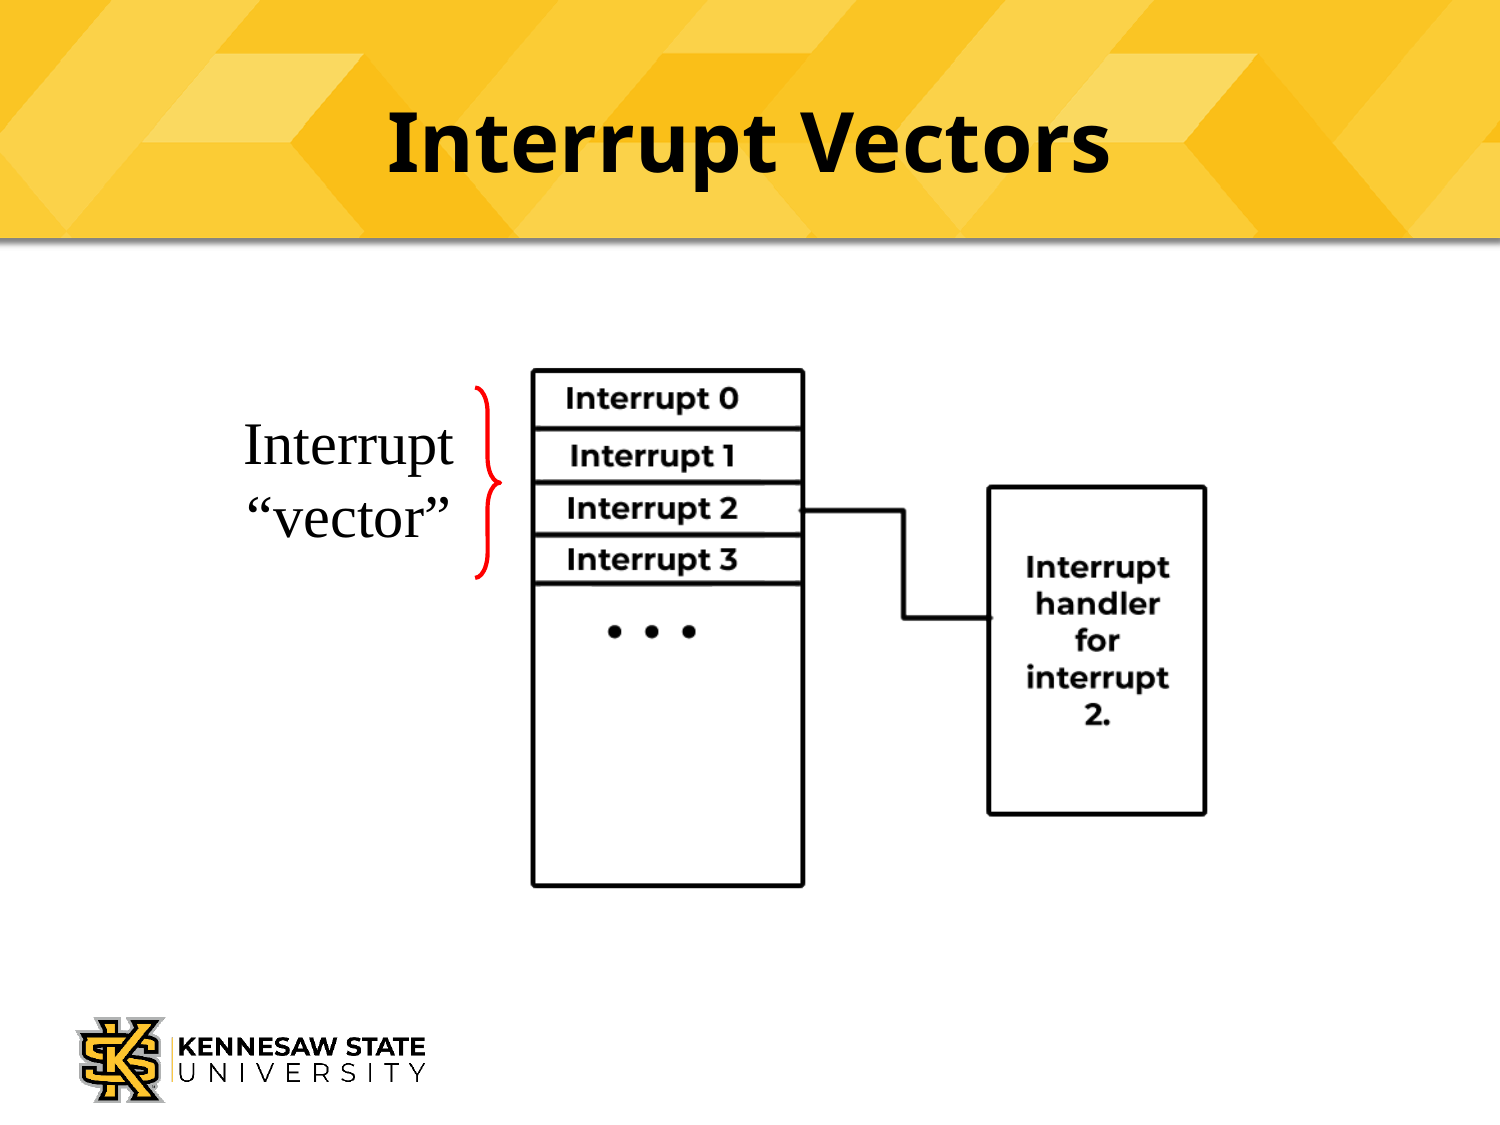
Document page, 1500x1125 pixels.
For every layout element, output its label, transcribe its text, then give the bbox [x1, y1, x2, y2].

text_box Interrupt “vector” [206, 395, 432, 559]
picture [437, 299, 1273, 919]
picture [0, 0, 1500, 251]
title Interrupt Vectors [75, 45, 1425, 233]
picture [75, 1017, 425, 1103]
